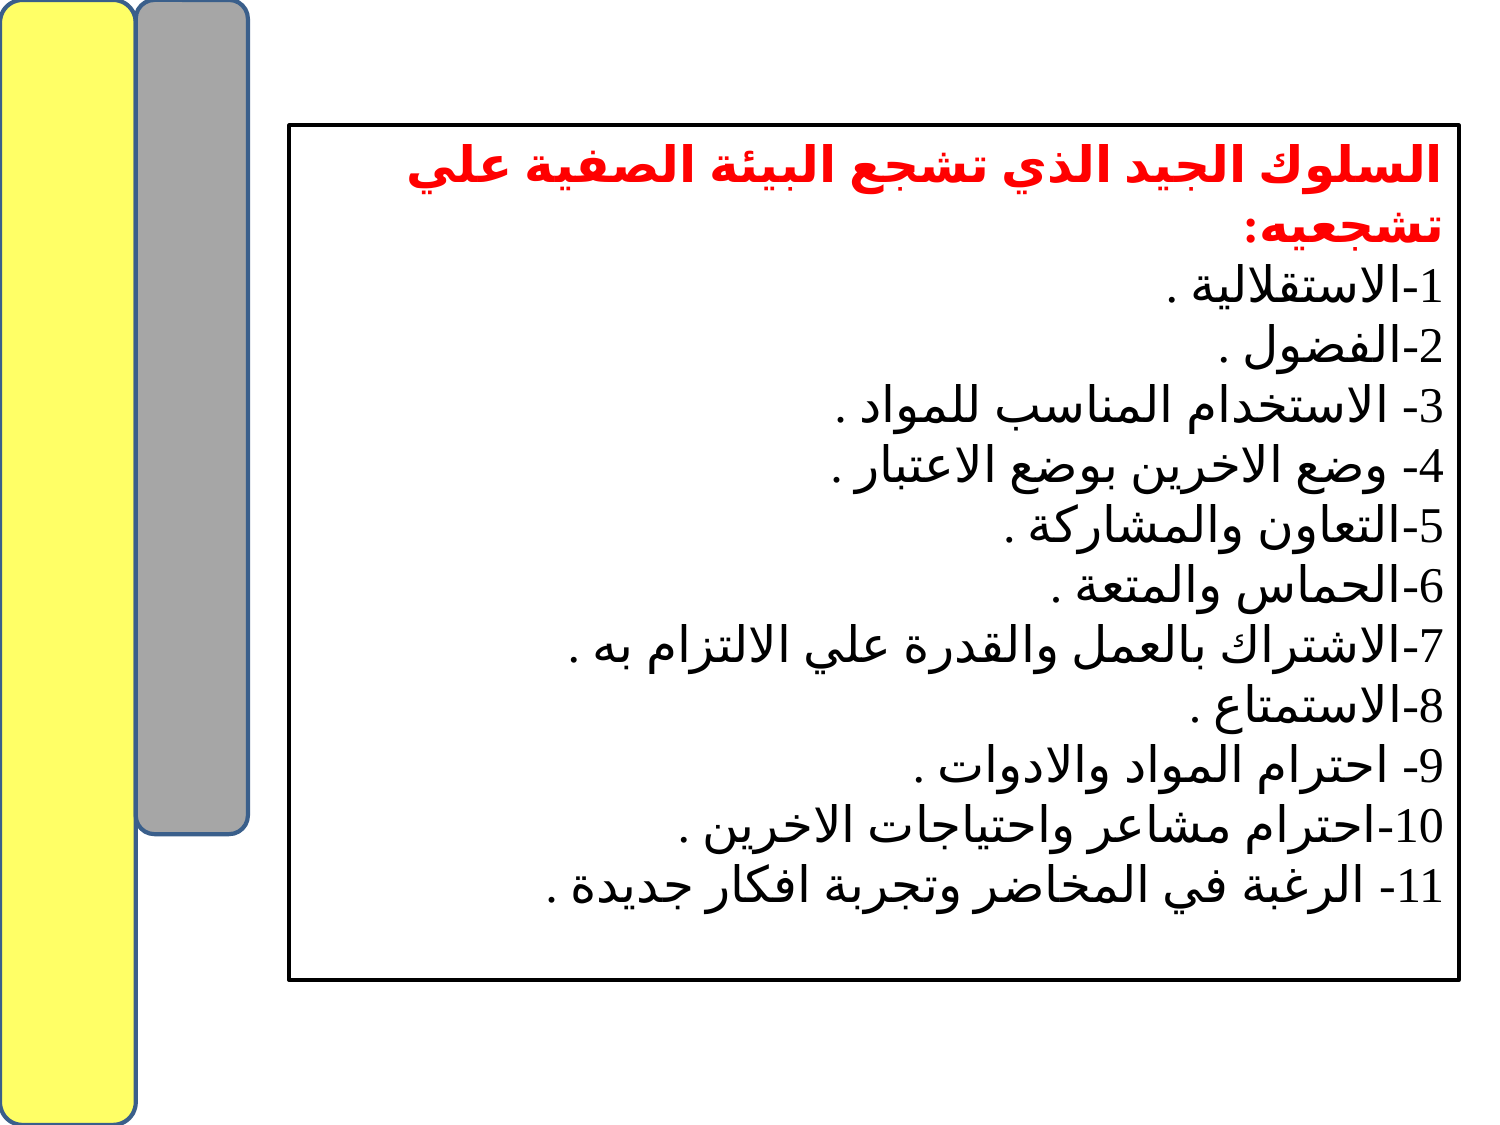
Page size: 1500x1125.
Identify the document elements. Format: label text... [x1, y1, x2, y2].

text_box السلوك الجيد الذي تشجع البيئة الصفية علي تشجعيه: 1-الاستقلالية . 2-الفضول . 3- الاستخدام المناسب للمواد . 4- وضع الاخرين بوضع الاعتبار . 5-التعاون والمشاركة . 6-الحماس والمتعة . 7-الاشتراك بالعمل والقدرة علي الالتزام به . 8-الاستمتاع . 9- احترام المواد والادوات . 10-احترام مشاعر واحتياجات الاخرين . 11- الرغبة في المخاضر وتجربة افكار جديدة . [287, 123, 1461, 982]
text_box [133, 0, 251, 837]
text_box [0, 0, 138, 1125]
